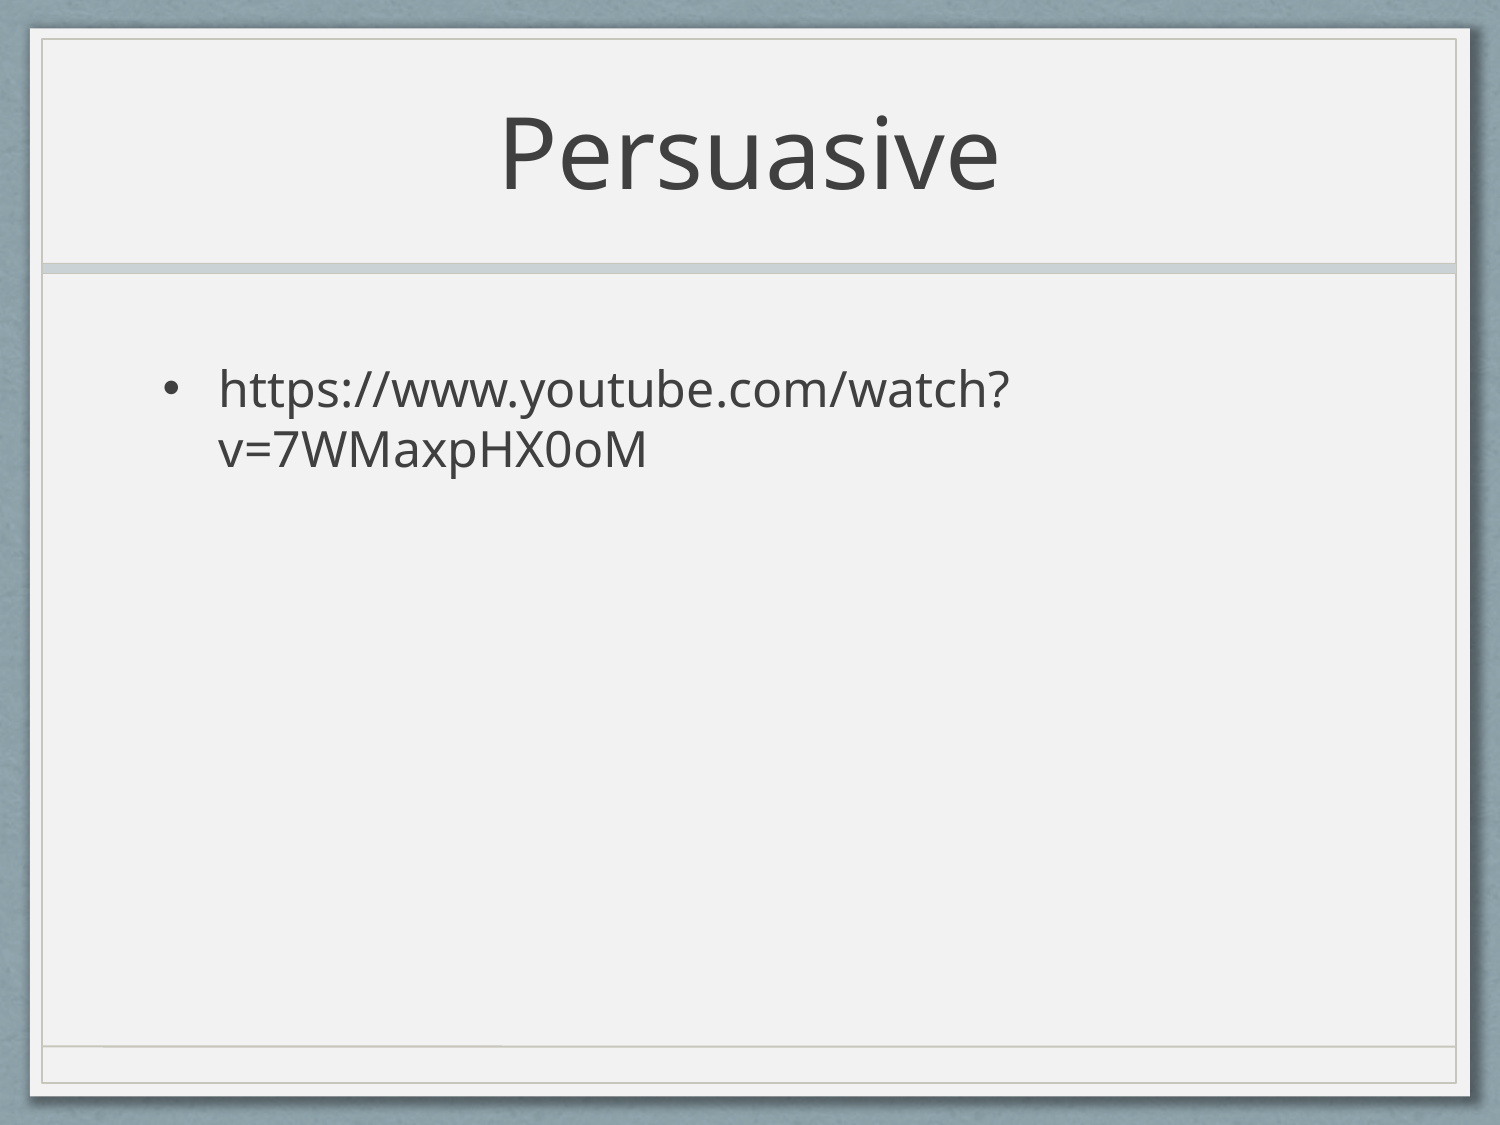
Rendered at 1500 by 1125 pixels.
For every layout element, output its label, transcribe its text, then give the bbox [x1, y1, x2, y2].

list https://www.youtube.com/watch?v=7WMaxpHX0oM [147, 350, 1353, 995]
title Persuasive [147, 40, 1353, 260]
